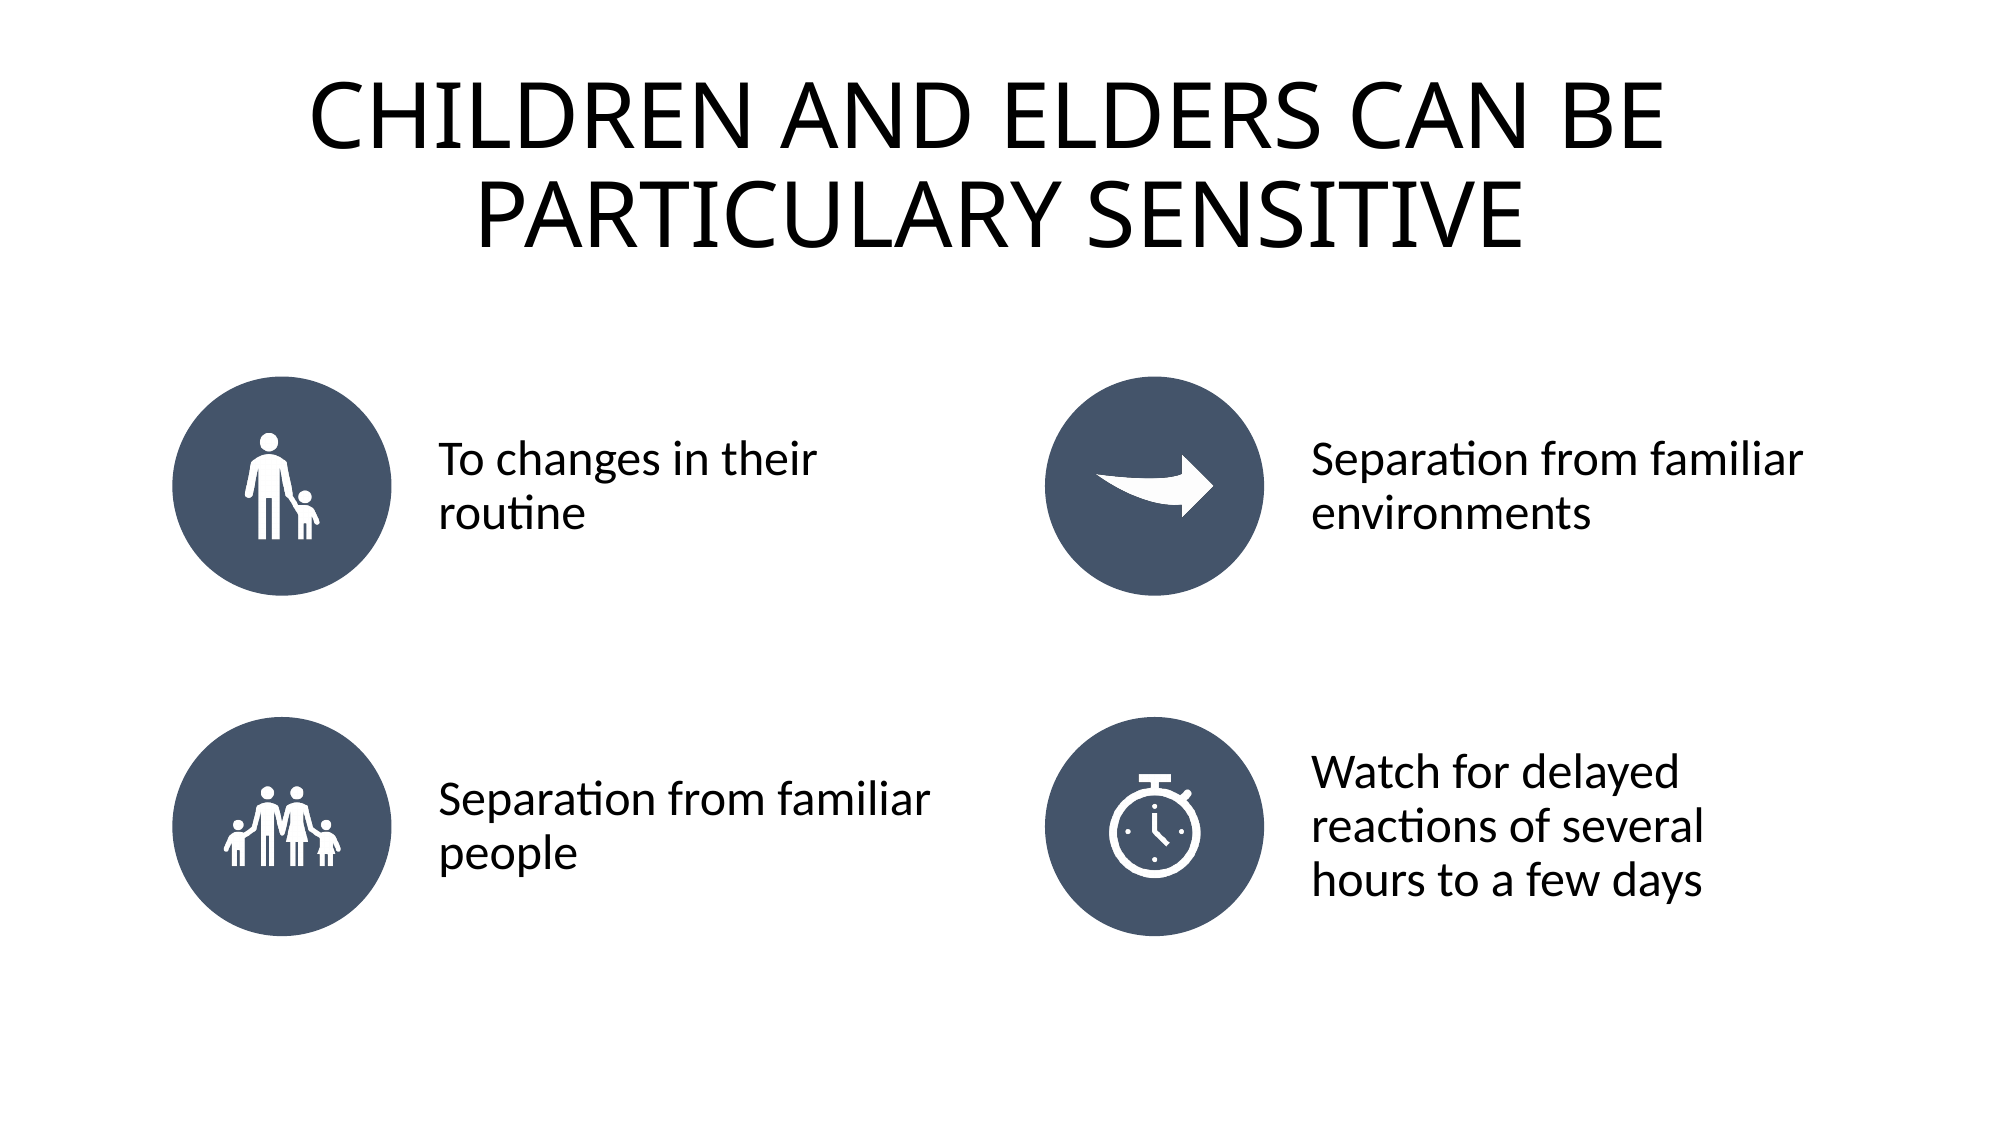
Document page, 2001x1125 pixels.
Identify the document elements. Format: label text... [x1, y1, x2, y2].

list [137, 299, 1863, 1014]
title CHILDREN AND ELDERS CAN BE PARTICULARY SENSITIVE [137, 59, 1863, 278]
